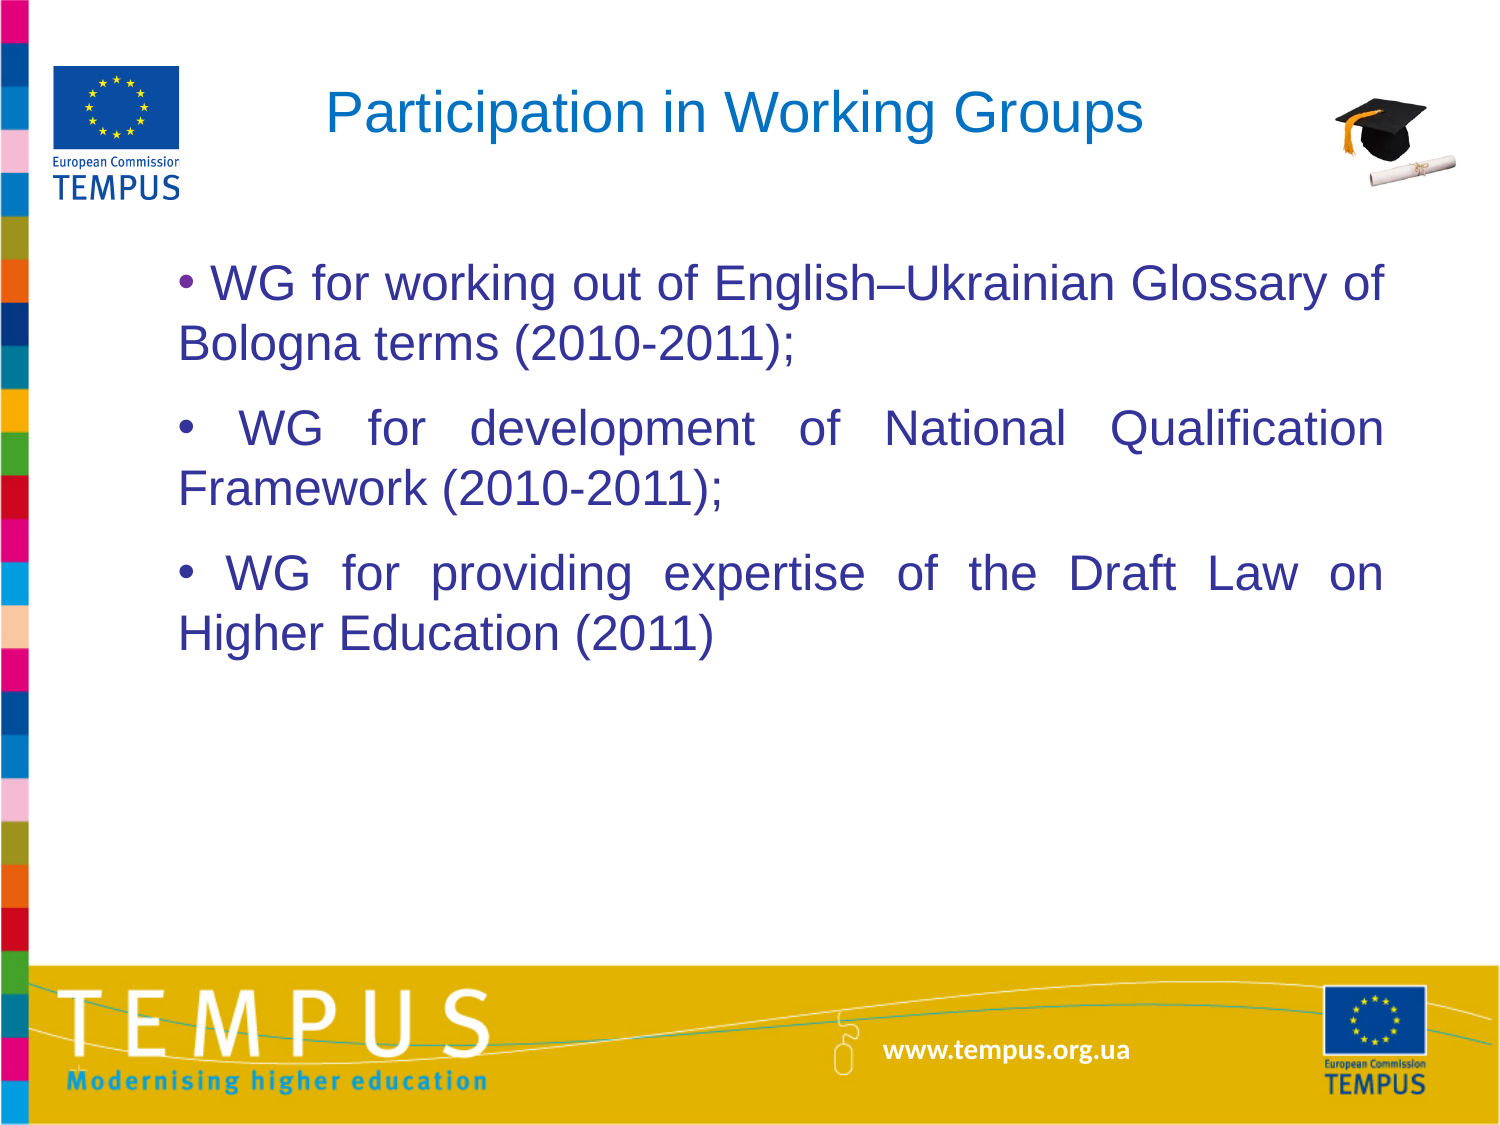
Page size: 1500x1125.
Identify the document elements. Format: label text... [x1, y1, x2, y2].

picture [0, 0, 1500, 1125]
subtitle WG for working out of English–Ukrainian Glossary of Bologna terms (2010-2011); WG for development of National Qualification Framework (2010-2011); WG for providing expertise of the Draft Law on Higher Education (2011) [88, 243, 1400, 891]
text_box www.tempus.org.ua [868, 1023, 1282, 1073]
title Participation in Working Groups [265, 66, 1222, 161]
